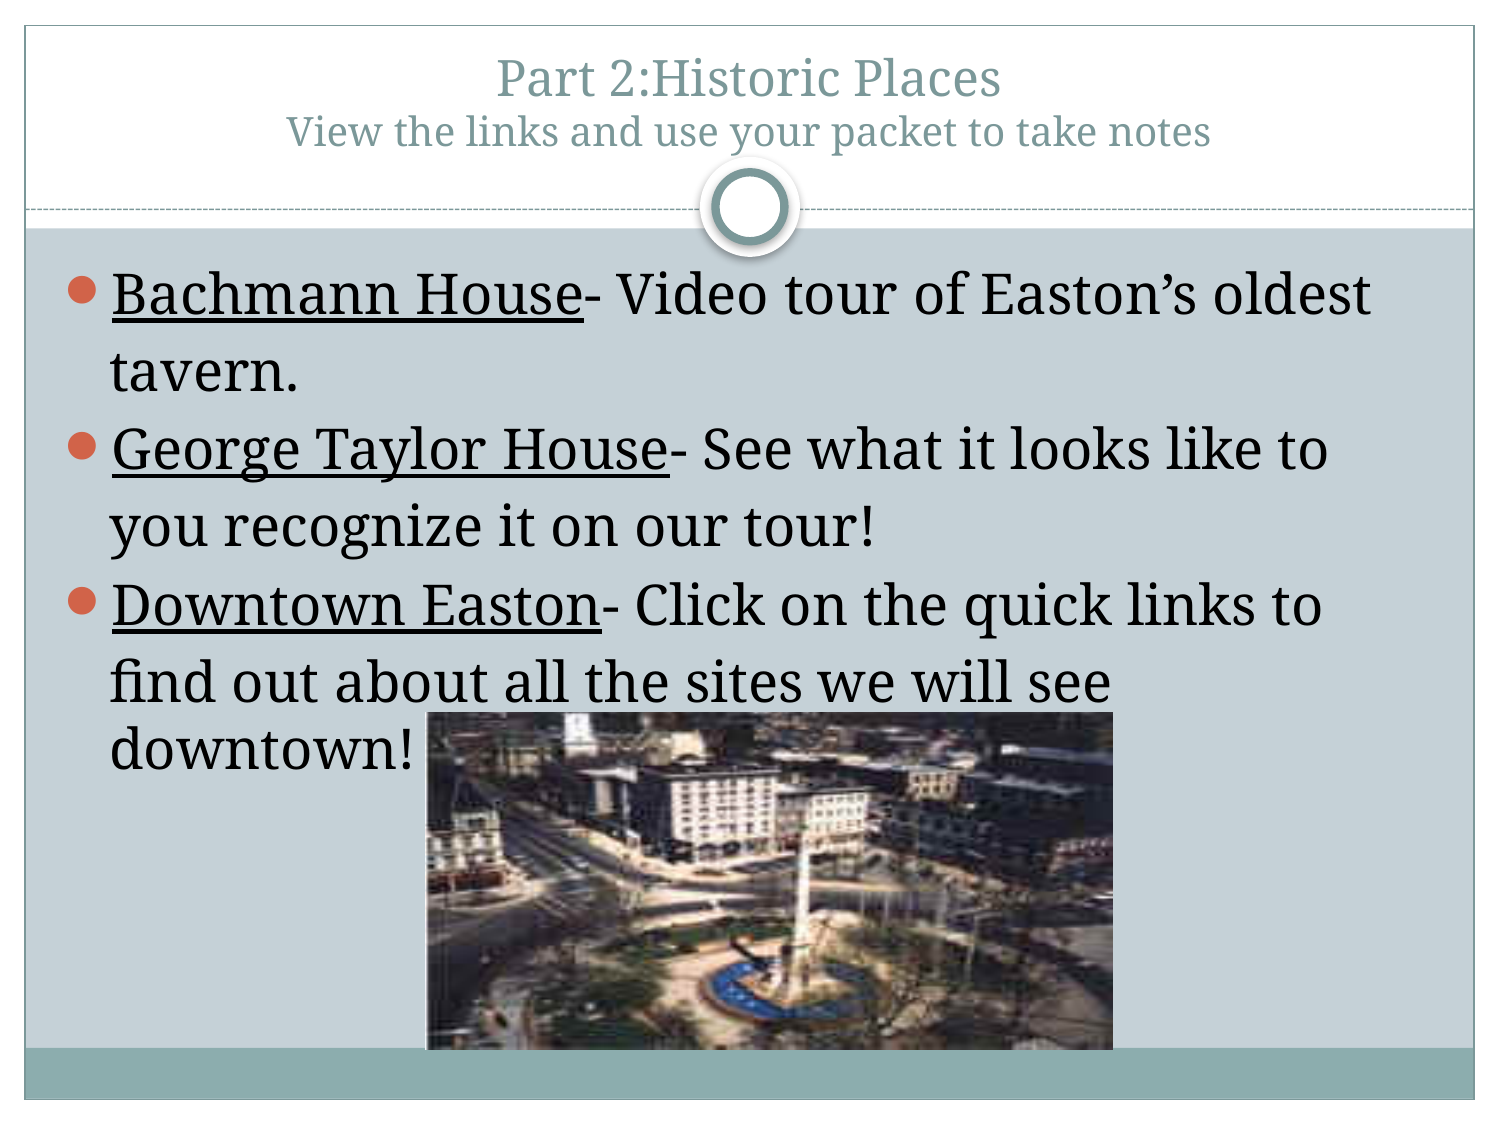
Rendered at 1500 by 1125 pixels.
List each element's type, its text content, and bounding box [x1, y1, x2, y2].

title Part 2:Historic Places View the links and use your packet to take notes [49, 37, 1450, 162]
list Bachmann House- Video tour of Easton’s oldest tavern. George Taylor House- See what it looks like to you recognize it on our tour! Downtown Easton- Click on the quick links to find out about all the sites we will see downtown! [49, 250, 1445, 1001]
picture [424, 712, 1113, 1051]
